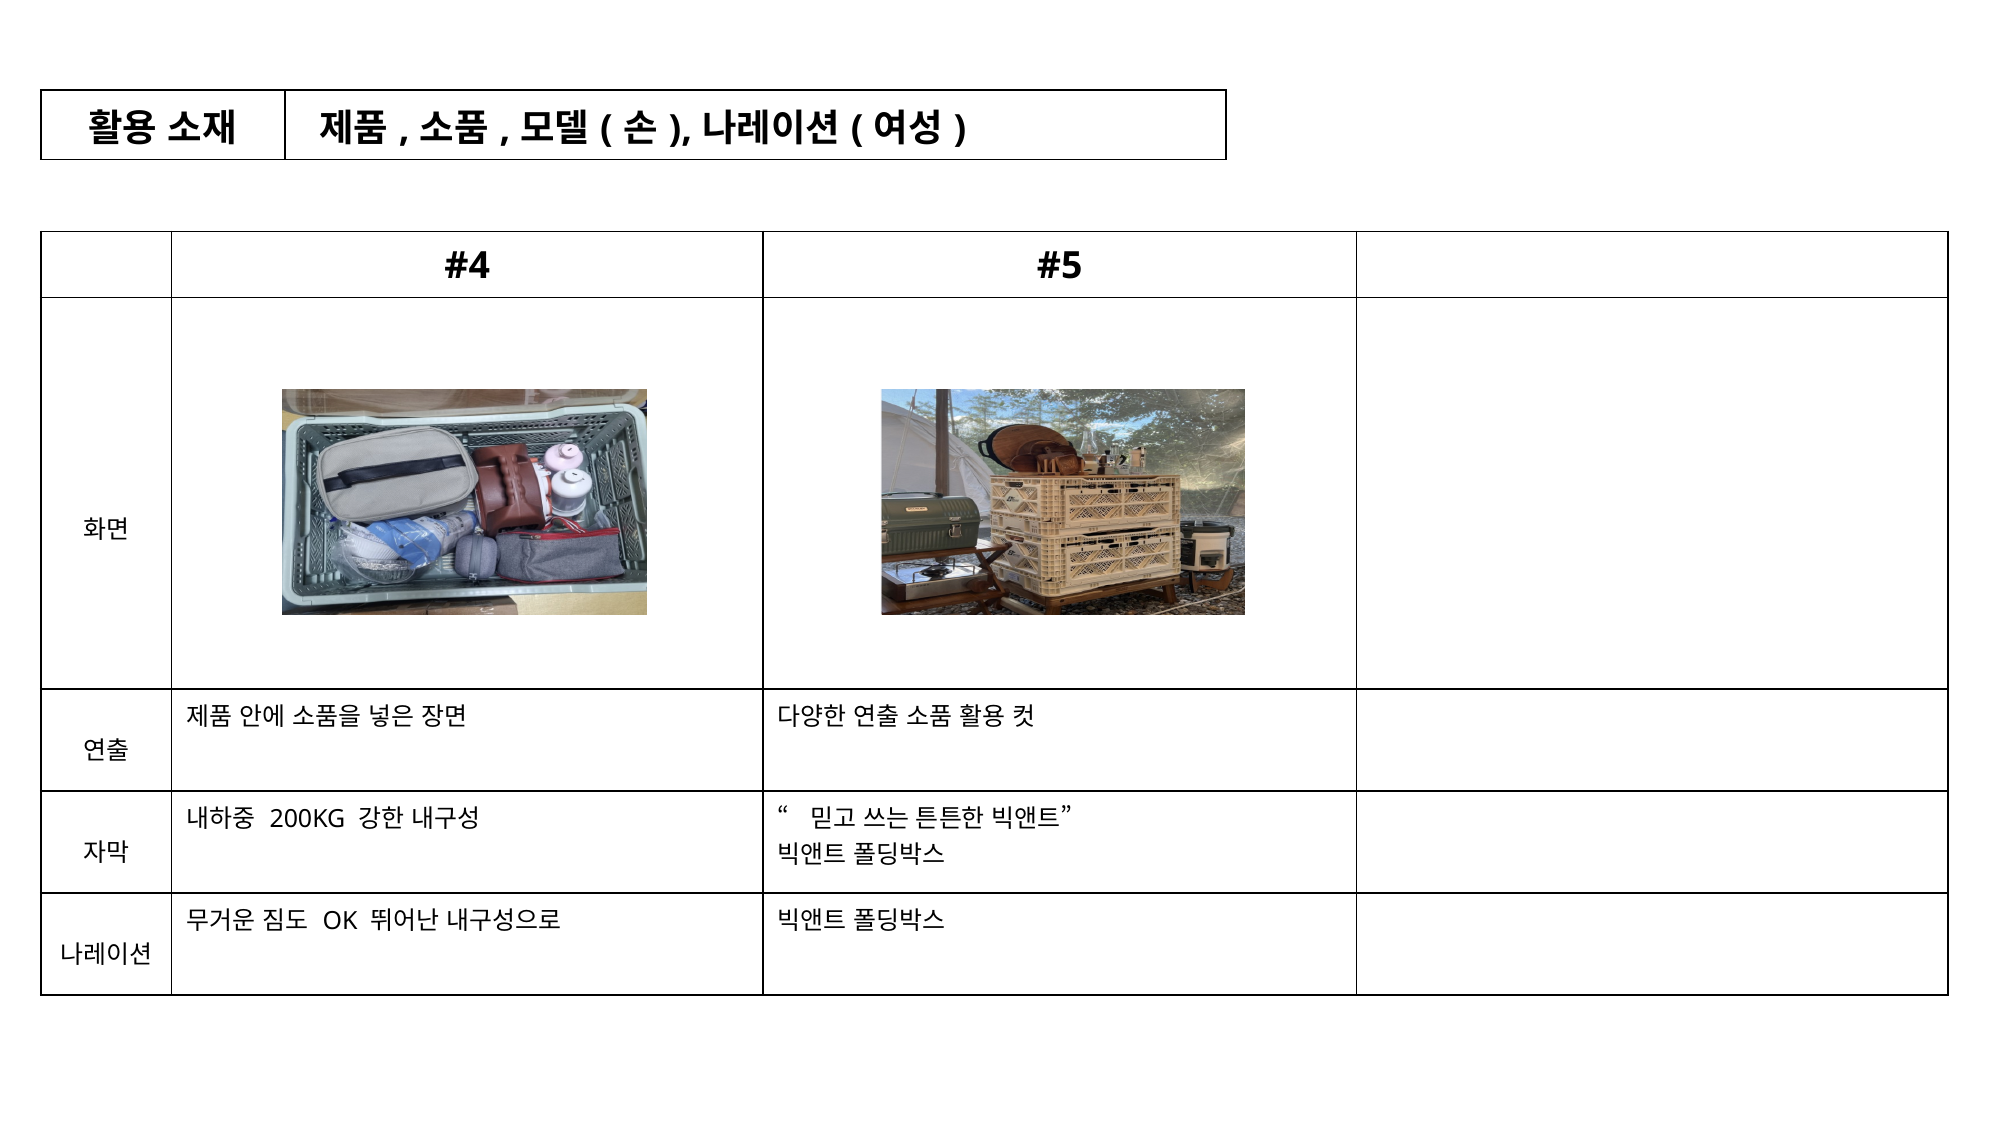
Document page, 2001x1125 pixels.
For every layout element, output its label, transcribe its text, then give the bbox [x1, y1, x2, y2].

table_cell 다양한 연출 소품 활용 컷 [764, 690, 1356, 790]
table_cell [1357, 792, 1947, 892]
table_cell 나레이션 [42, 894, 171, 994]
table_cell [764, 298, 1356, 688]
table_header [1357, 232, 1947, 297]
table_cell 연출 [42, 690, 171, 790]
picture [880, 389, 1245, 615]
table_cell “믿고 쓰는 튼튼한 빅앤트” 빅앤트 폴딩박스 [764, 792, 1356, 892]
table_cell 자막 [42, 792, 171, 892]
table_cell 내하중 200KG 강한 내구성 [172, 792, 762, 892]
table_cell 화면 [42, 298, 171, 688]
table_cell [172, 298, 762, 688]
table_cell 제품 안에 소품을 넣은 장면 [172, 690, 762, 790]
table_cell [1357, 690, 1947, 790]
table_cell [1357, 894, 1947, 994]
picture [282, 389, 647, 615]
table_cell 무거운 짐도 OK 뛰어난 내구성으로 [172, 894, 762, 994]
table_header #4 [172, 232, 762, 297]
table_cell 빅앤트 폴딩박스 [764, 894, 1356, 994]
table_header 활용 소재 [42, 91, 284, 159]
table_cell [1357, 298, 1947, 688]
table_header 제품,소품,모델(손),나레이션(여성) [286, 91, 1225, 159]
table_header [42, 232, 171, 297]
table_header #5 [764, 232, 1356, 297]
